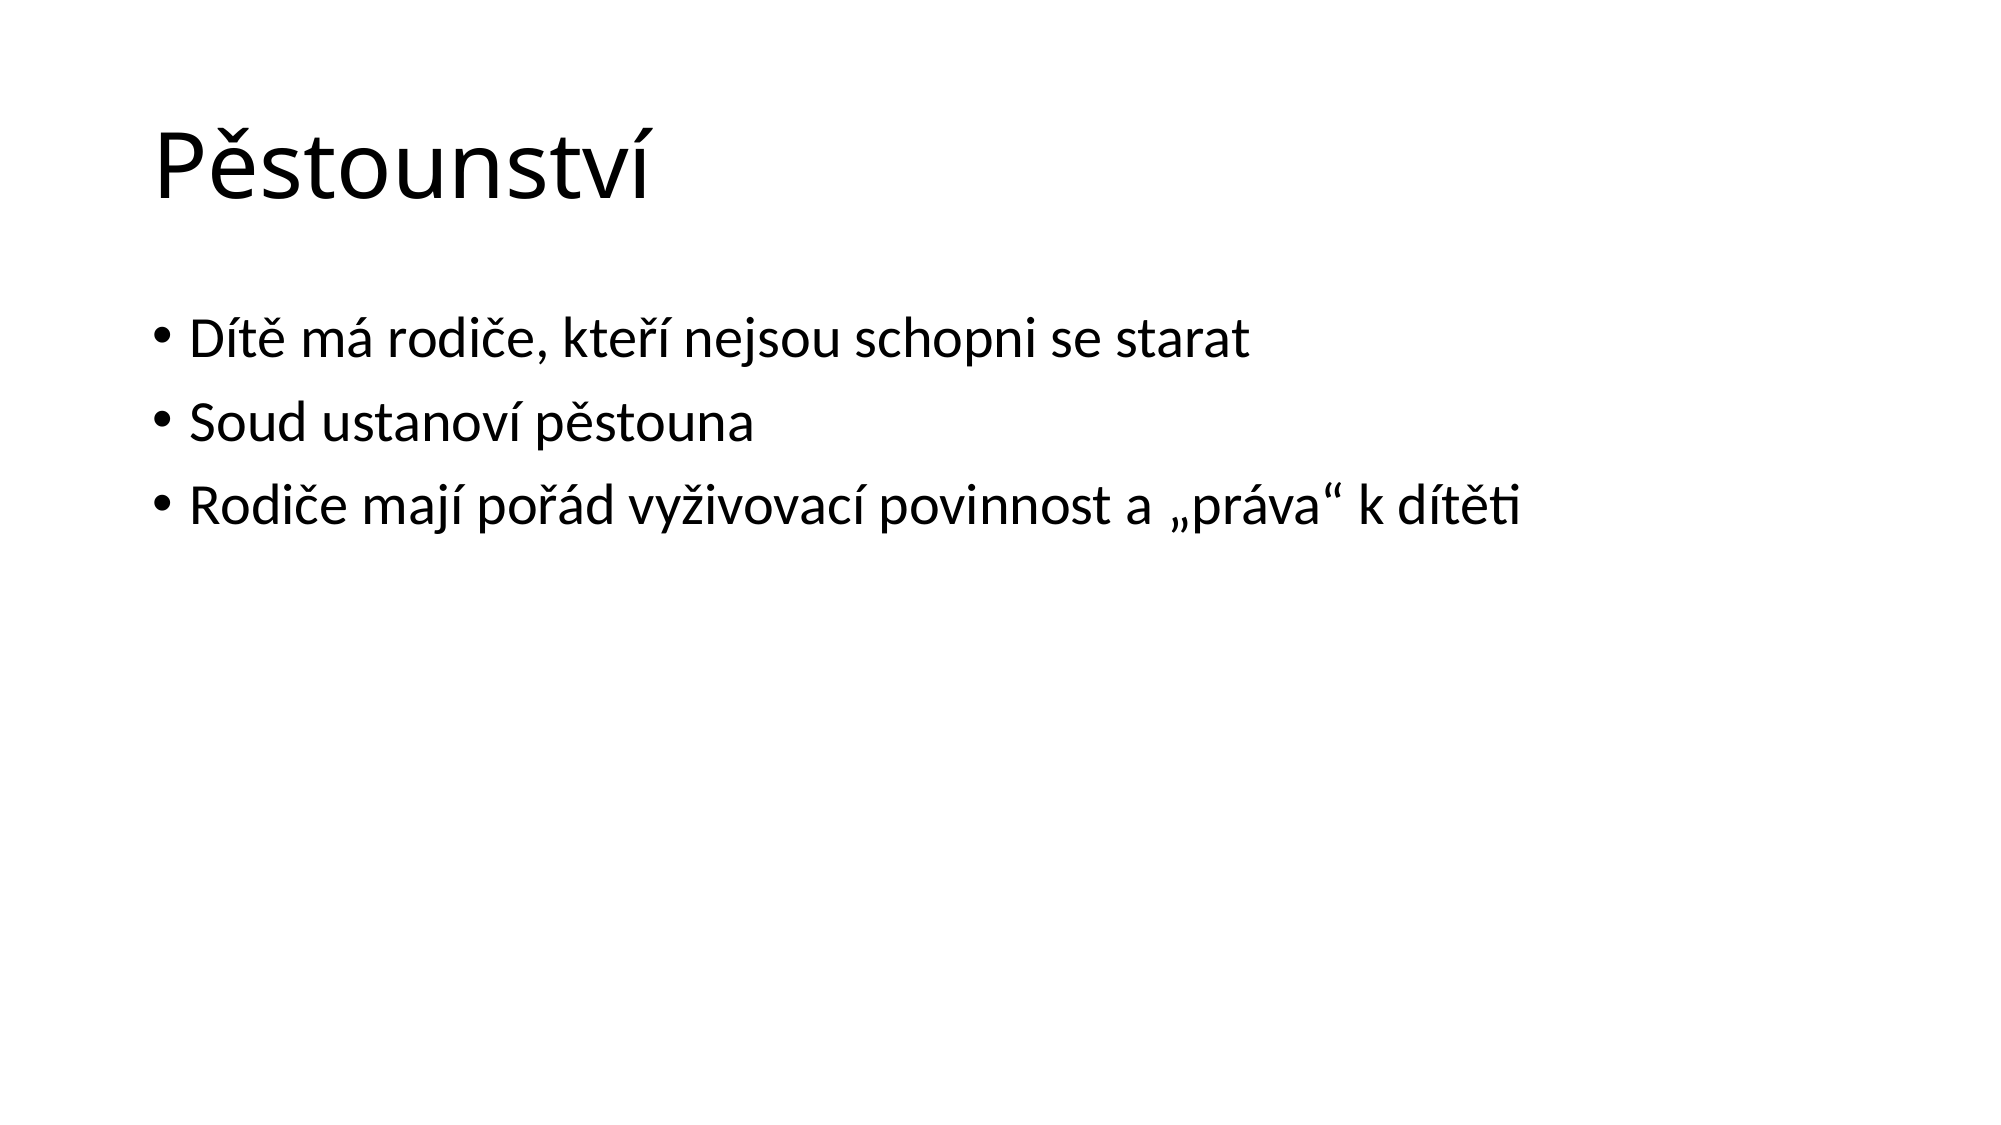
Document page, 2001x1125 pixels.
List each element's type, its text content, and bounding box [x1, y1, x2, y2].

title Pěstounství [137, 59, 1863, 278]
list Dítě má rodiče, kteří nejsou schopni se starat Soud ustanoví pěstouna Rodiče mají pořád vyživovací povinnost a „práva“ k dítěti [137, 299, 1863, 1014]
